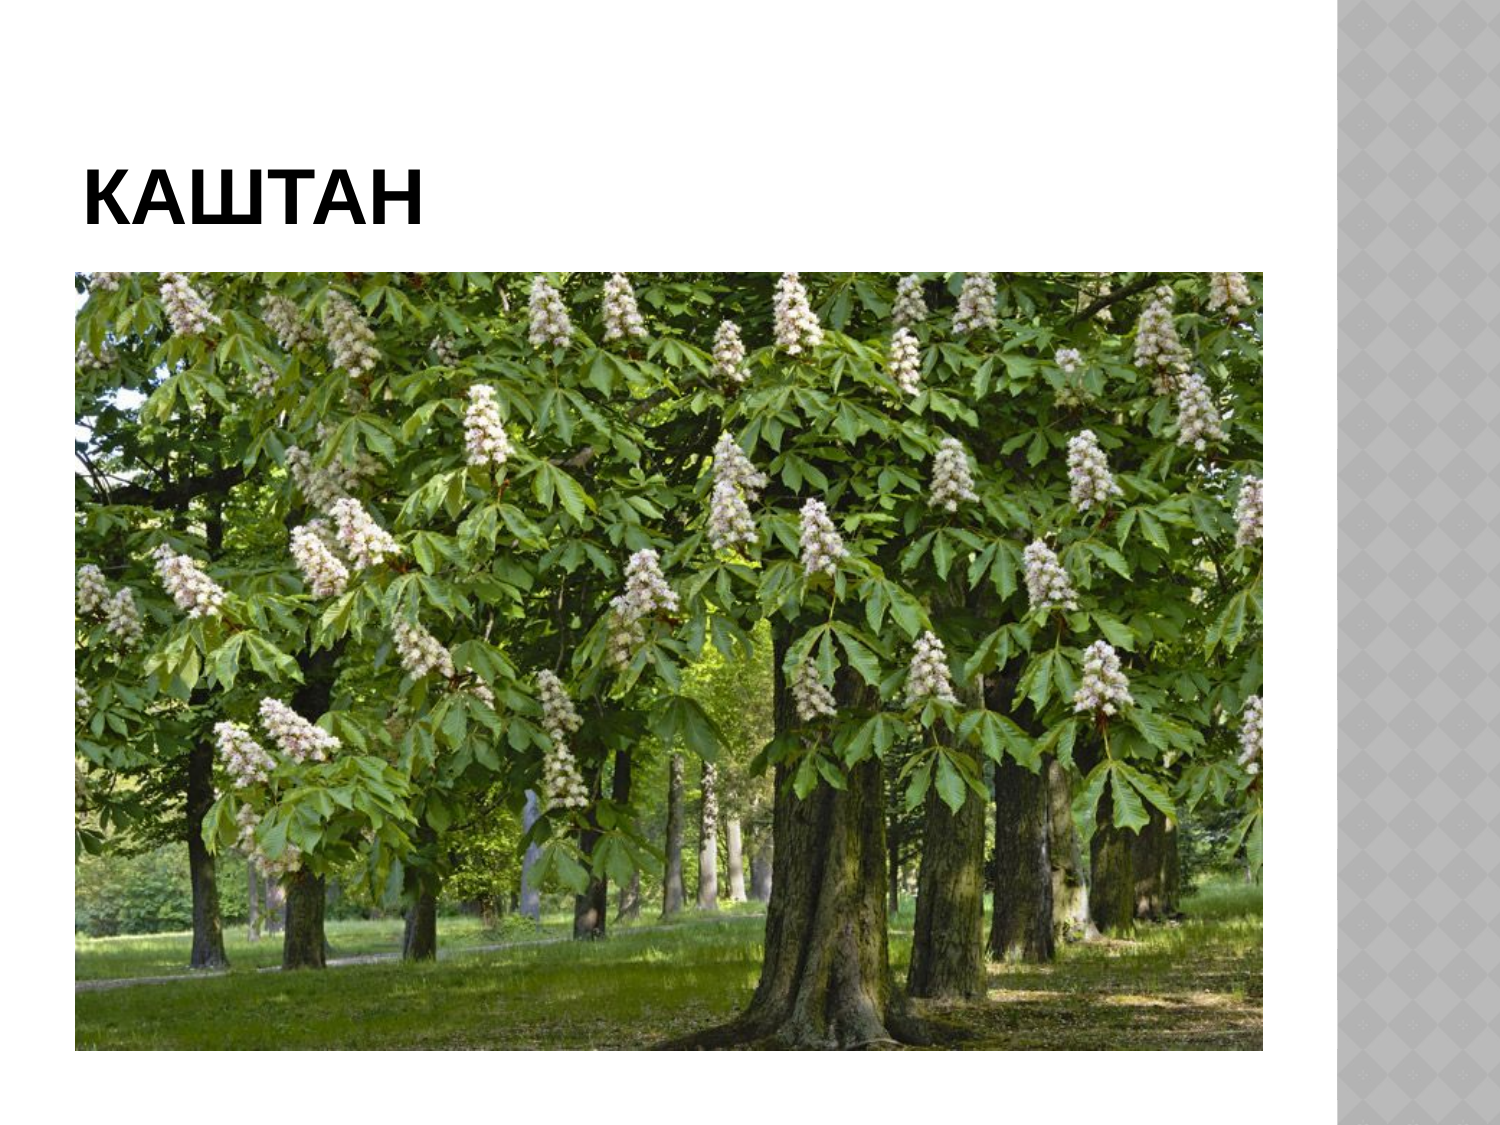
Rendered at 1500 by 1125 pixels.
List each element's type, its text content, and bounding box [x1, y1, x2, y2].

title Каштан [75, 52, 1263, 240]
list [74, 272, 1263, 1051]
